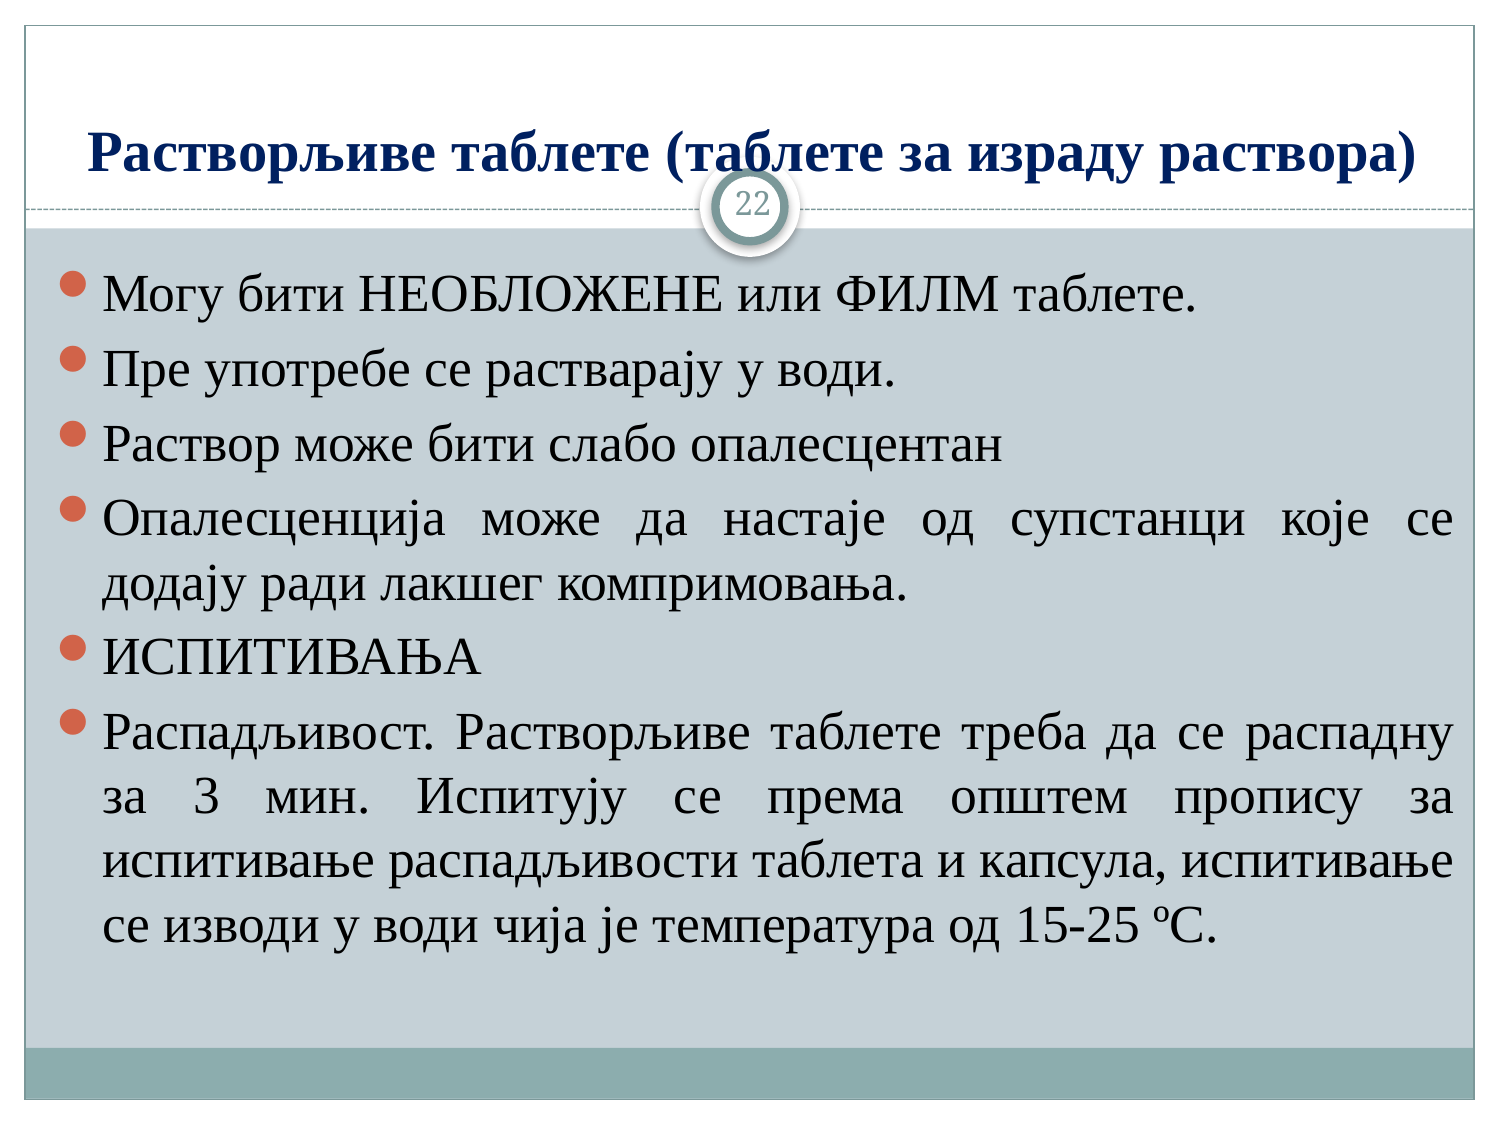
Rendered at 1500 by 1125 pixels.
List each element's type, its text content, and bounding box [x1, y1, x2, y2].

title Растворљиве таблете (таблете за израду раствора) [53, 66, 1454, 191]
list Могу бити НЕОБЛОЖЕНЕ или ФИЛМ таблете. Пре употребе се растварају у води. Раствор може бити слабо опалесцентан Опалесценција може да настаје од супстанци које се додају ради лакшег компримовања. ИСПИТИВАЊА Распадљивост. Растворљиве таблете треба да се распадну за 3 мин. Испитују се према општем пропису за испитивање распадљивости таблета и капсула, испитивање се изводи у води чија је температура од 15-25 ºC. [41, 250, 1471, 1001]
slide_number 22 [715, 168, 791, 241]
